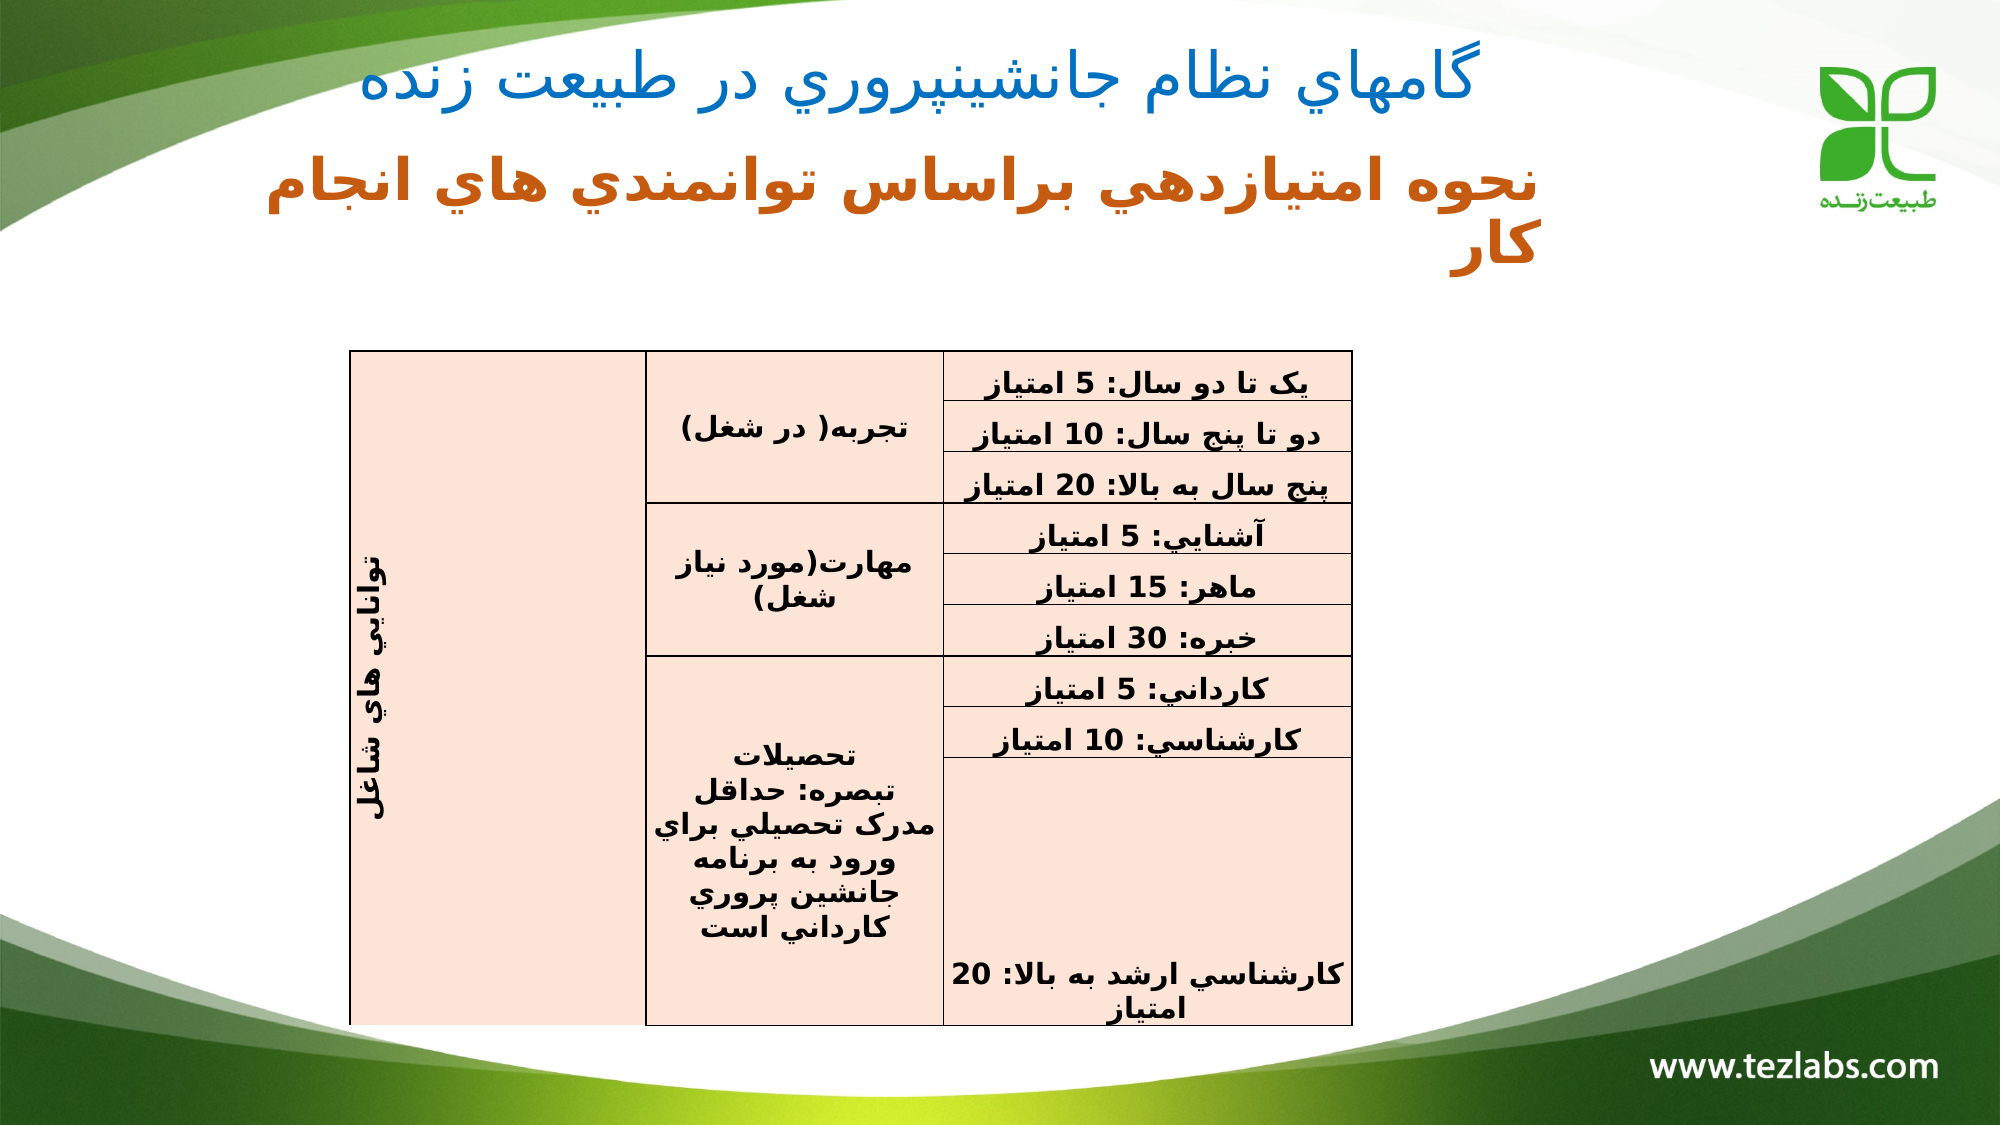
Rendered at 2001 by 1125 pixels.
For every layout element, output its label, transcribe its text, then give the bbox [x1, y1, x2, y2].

table_cell پنج سال به بالا: 20 امتياز [944, 452, 1351, 502]
table_header يک تا دو سال: 5 امتياز [944, 352, 1351, 400]
table_cell کارشناسي: 10 امتياز [944, 707, 1351, 757]
table_cell تحصيلات تبصره: حداقل مدرک تحصيلي براي ورود به برنامه جانشين پروري کارداني است [647, 657, 943, 1025]
title گام­هاي نظام جانشين­پروري در طبيعت زنده [214, 25, 1625, 131]
table_cell کارداني: 5 امتياز [944, 657, 1351, 706]
table_cell کارشناسي ارشد به بالا: 20 امتياز [944, 758, 1351, 1025]
table_header تجربه( در شغل) [647, 352, 943, 502]
table_header توانايي هاي شاغل [351, 352, 645, 1025]
table_cell خبره: 30 امتياز [944, 605, 1351, 655]
picture [0, 0, 2000, 1125]
table_cell مهارت(مورد نياز شغل) [647, 504, 943, 655]
list نحوه امتيازدهي براساس توانمندي هاي انجام کار [145, 142, 1557, 1083]
table_cell آشنايي: 5 امتياز [944, 504, 1351, 553]
table_cell دو تا پنج سال: 10 امتياز [944, 401, 1351, 451]
table_cell ماهر: 15 امتياز [944, 554, 1351, 604]
